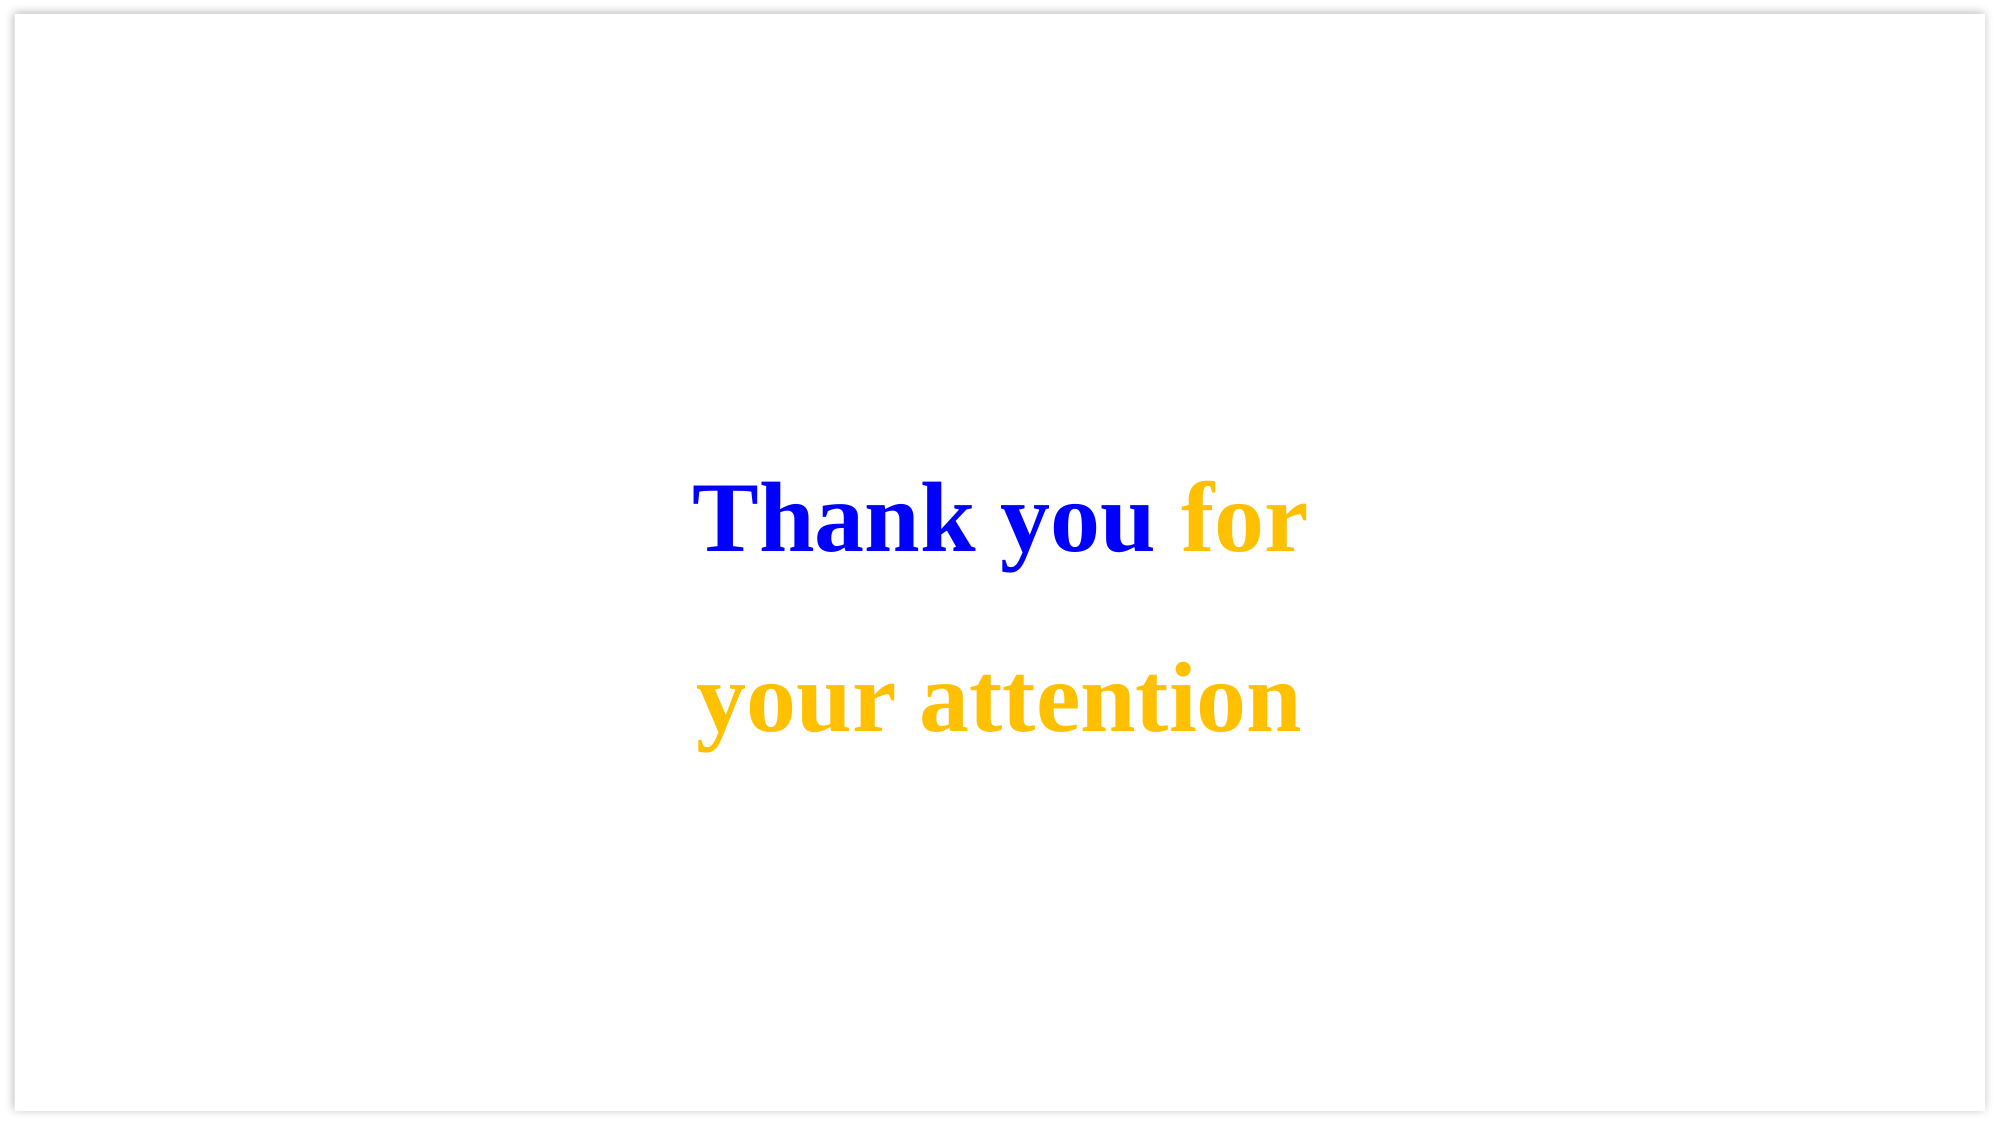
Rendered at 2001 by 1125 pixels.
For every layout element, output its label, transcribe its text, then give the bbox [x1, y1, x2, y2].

text_box Thank you for your attention [594, 383, 1406, 759]
